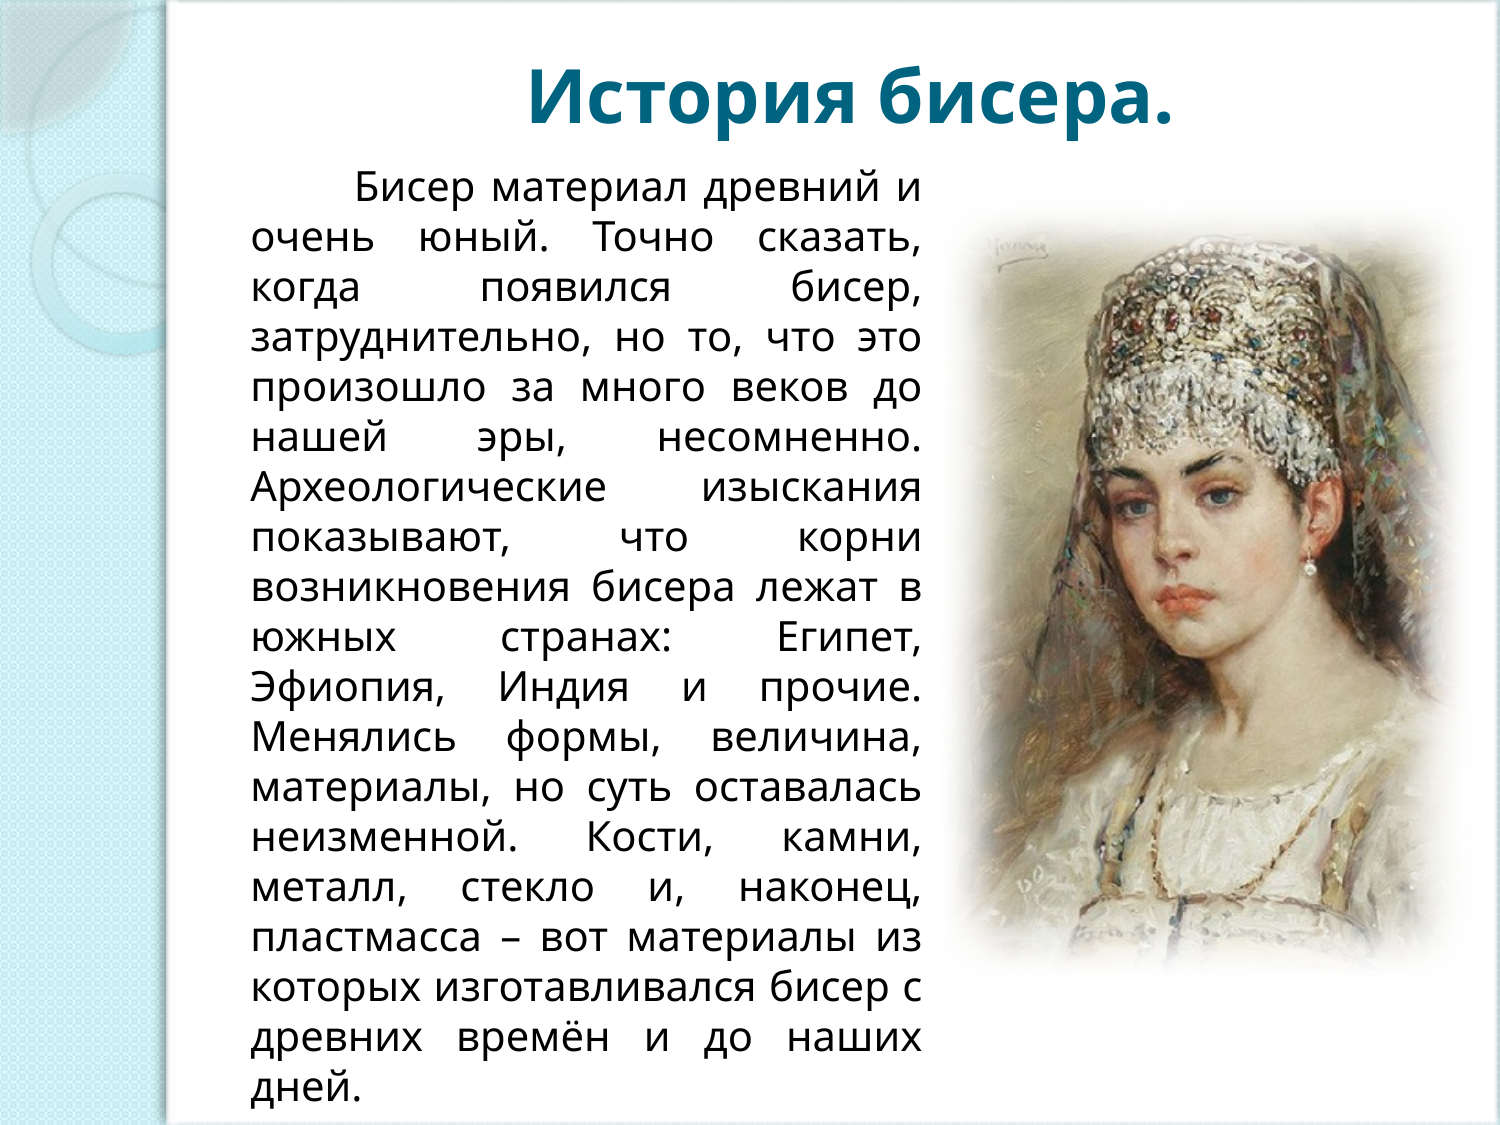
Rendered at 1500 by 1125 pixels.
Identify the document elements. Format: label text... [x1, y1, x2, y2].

picture [939, 202, 1473, 980]
list Бисер материал древний и очень юный. Точно сказать, когда появился бисер, затруднительно, но то, что это произошло за много веков до нашей эры, несомненно. Археологические изыскания показывают, что корни возникновения бисера лежат в южных странах: Египет, Эфиопия, Индия и прочие. Менялись формы, величина, материалы, но суть оставалась неизменной. Кости, камни, металл, стекло и, наконец, пластмасса – вот материалы из которых изготавливался бисер с древних времён и до наших дней. [175, 152, 938, 1079]
title История бисера. [235, 45, 1466, 190]
